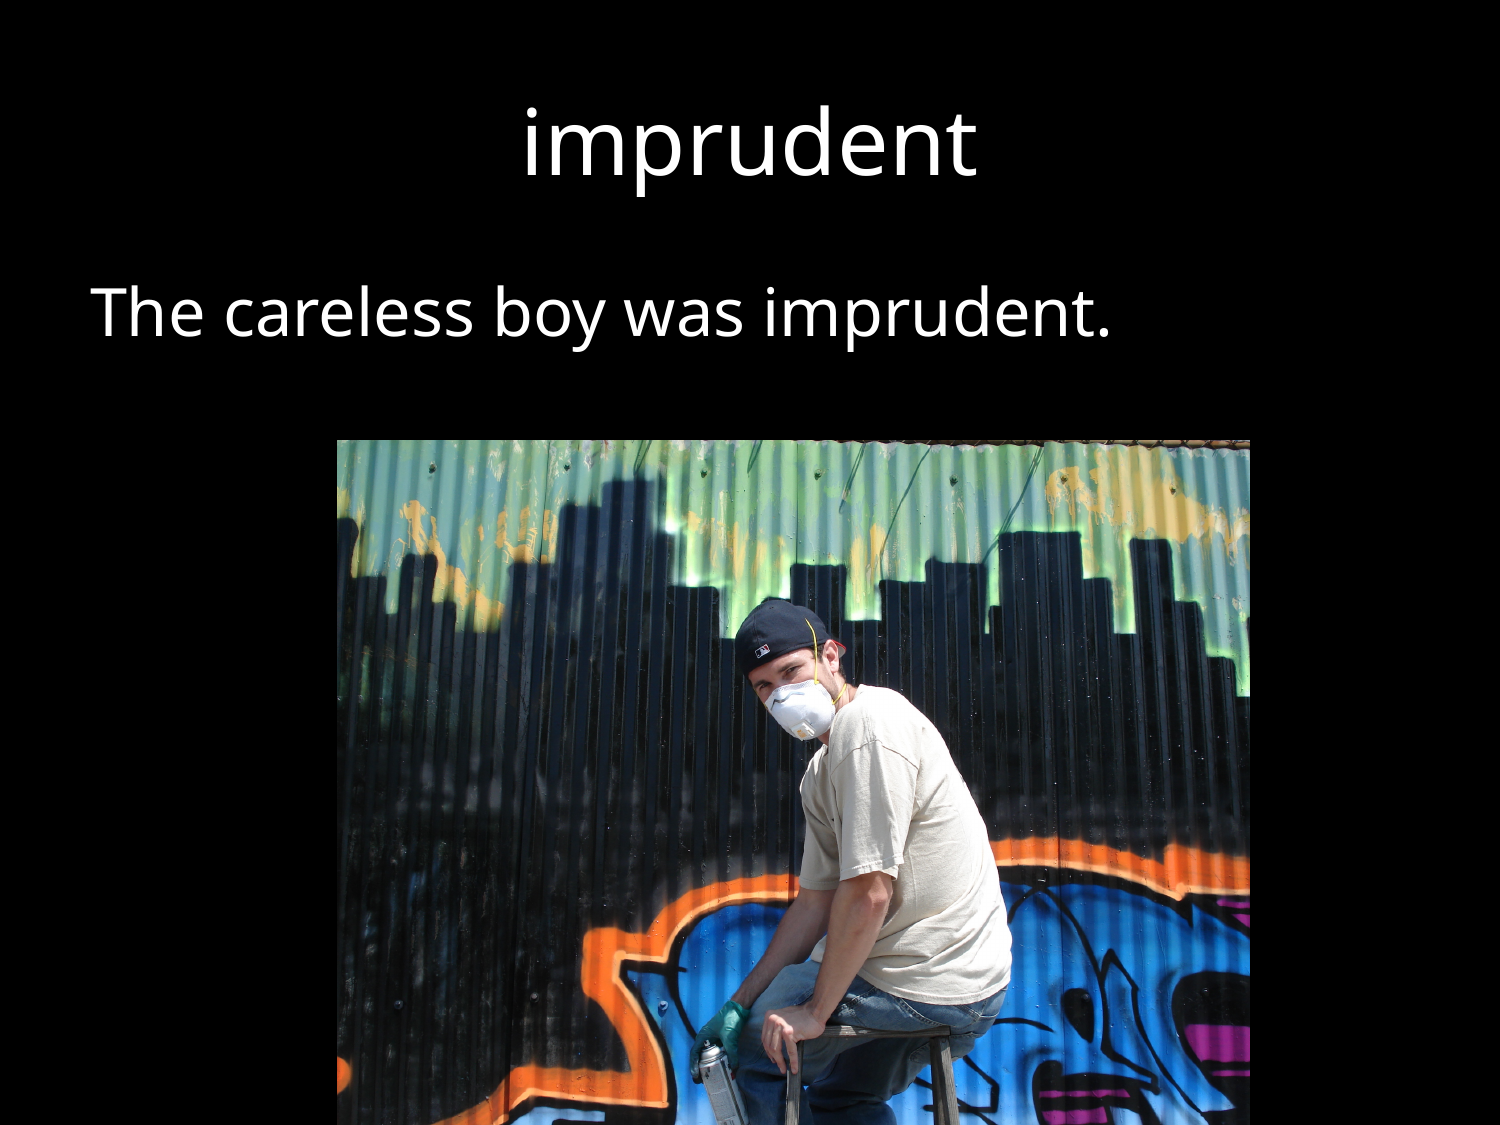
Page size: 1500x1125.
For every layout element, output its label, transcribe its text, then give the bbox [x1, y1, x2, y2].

picture [337, 440, 1251, 1125]
list The careless boy was imprudent. [75, 262, 1425, 1005]
title imprudent [75, 45, 1425, 233]
